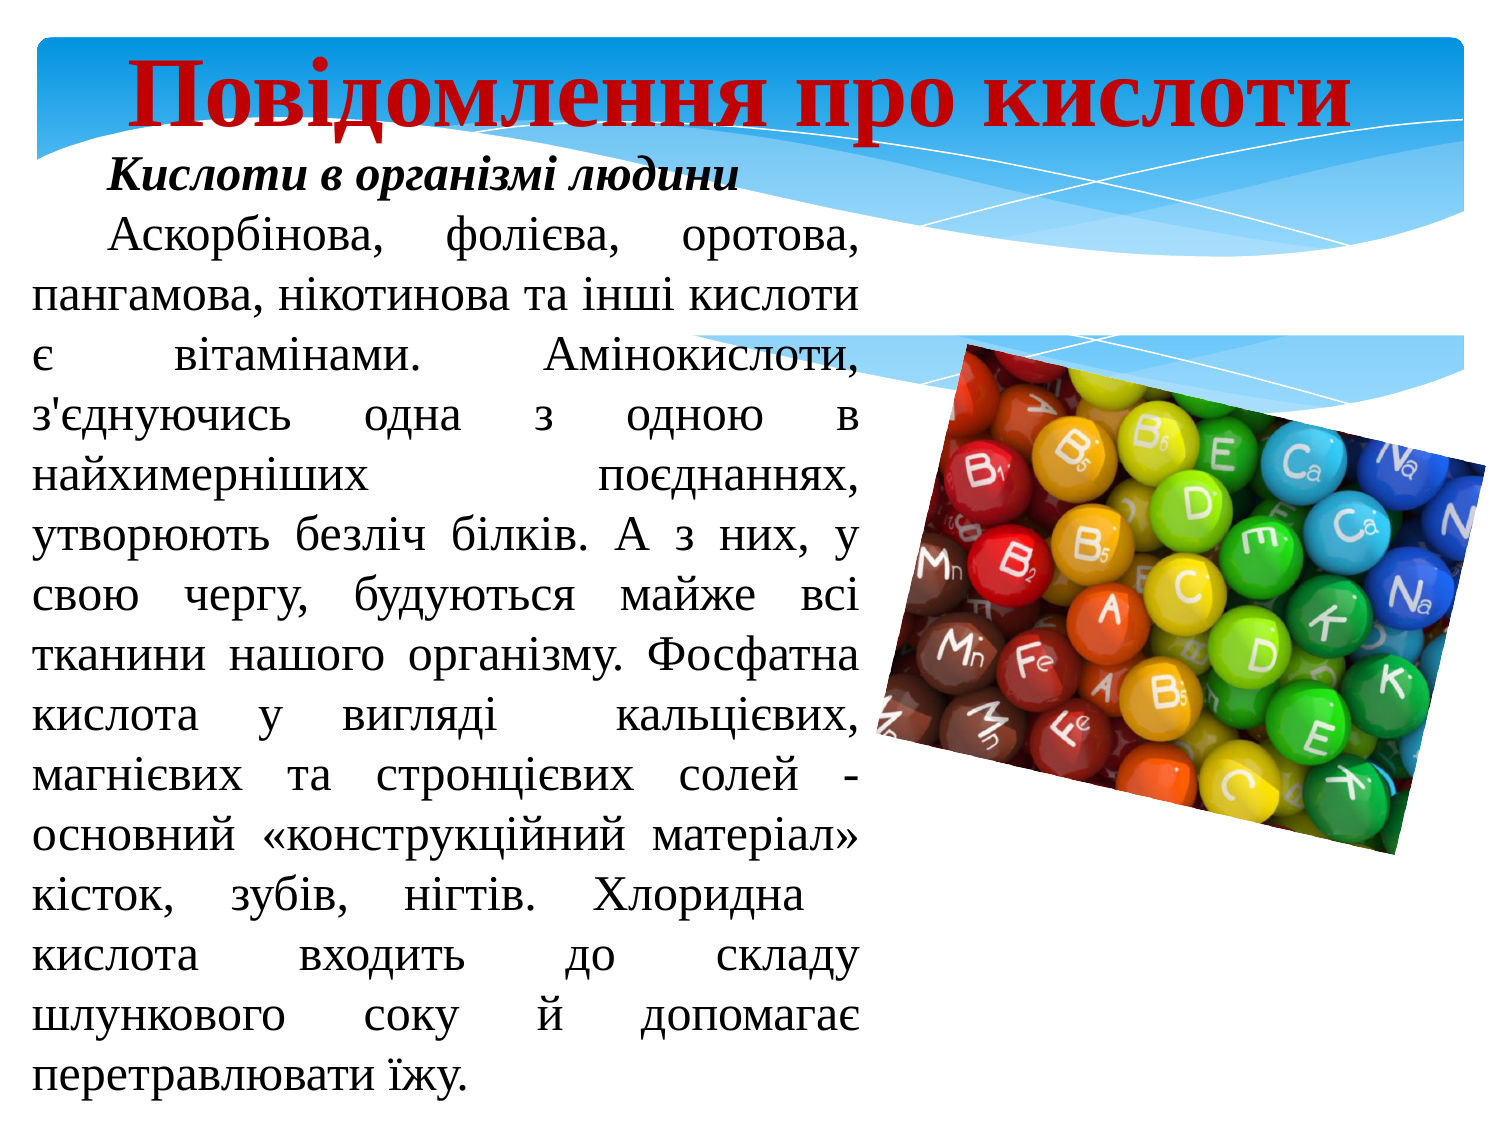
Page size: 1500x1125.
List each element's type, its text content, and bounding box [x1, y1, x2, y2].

text_box Кислоти в організмі людини Аскорбінова, фолієва, оротова, пангамова, нікотинова та інші кислоти є вітамінами. Амінокислоти, з'єднуючись одна з одною в найхимерніших поєднаннях, утворюють безліч білків. А з них, у свою чергу, будуються майже всі тканини нашого організму. Фосфатна кислота у вигляді кальцієвих, магнієвих та стронцієвих солей - основний «конструкційний матеріал» кісток, зубів, нігтів. Хлоридна кислота входить до складу шлункового соку й допомагає перетравлювати їжу. [16, 133, 876, 1108]
text_box Повідомлення про кислоти [112, 19, 1382, 156]
picture [877, 345, 1485, 854]
